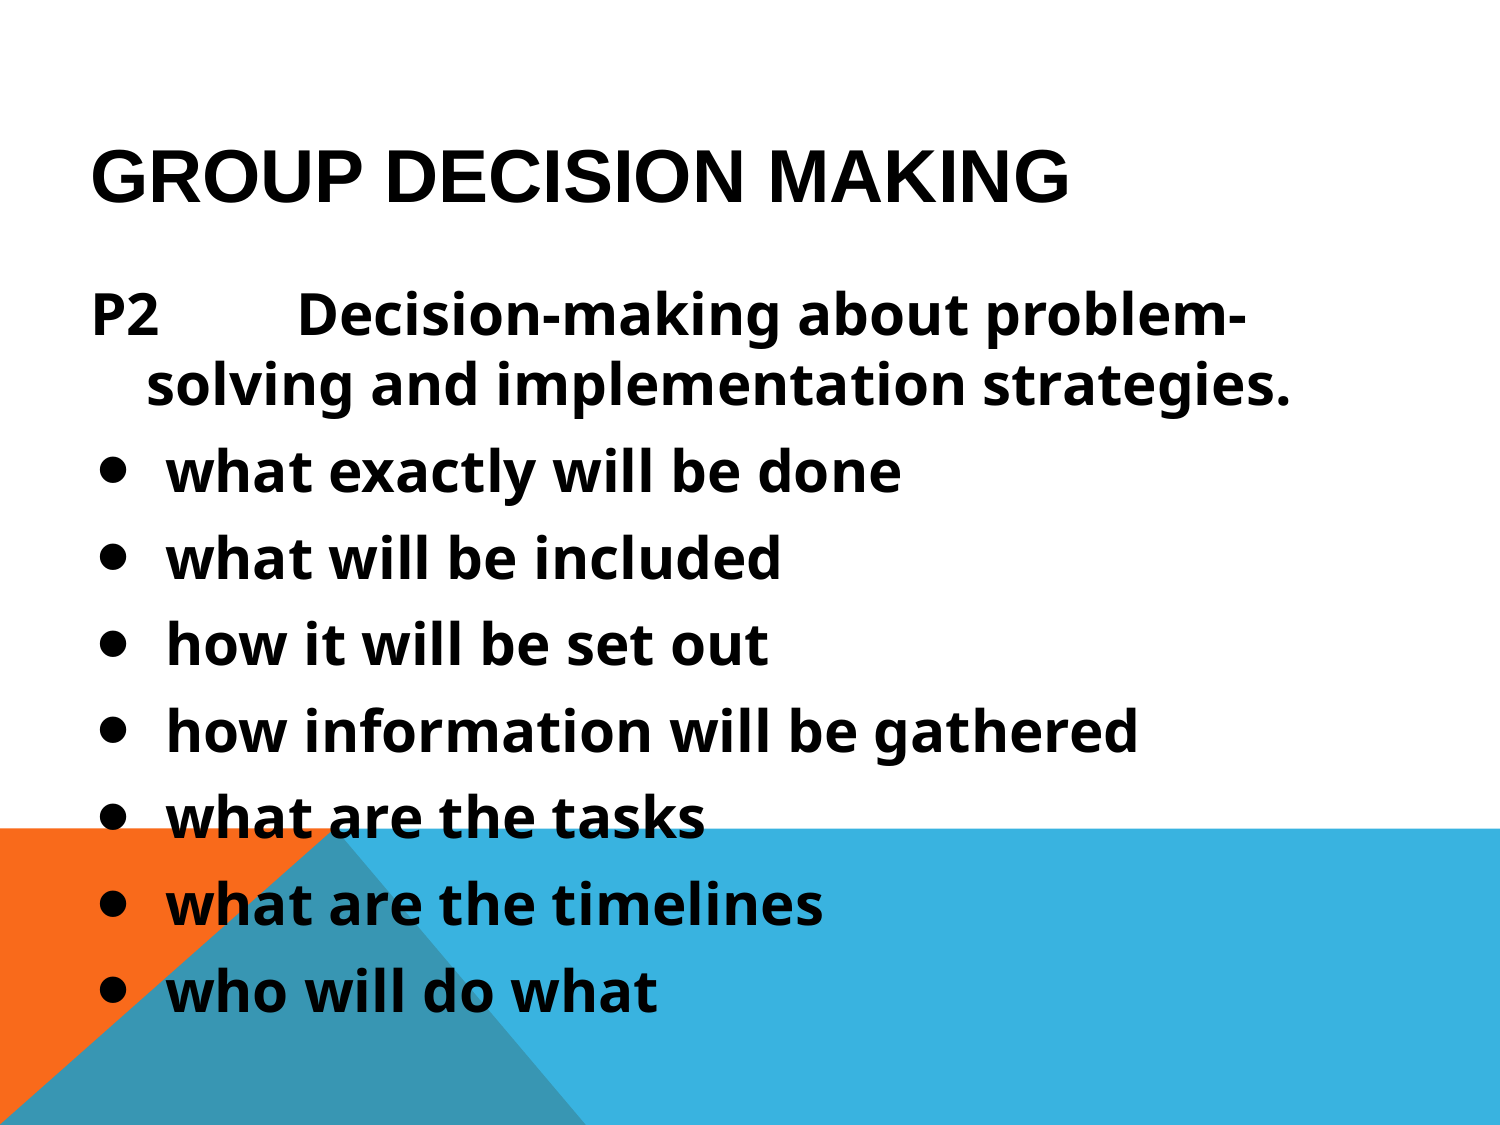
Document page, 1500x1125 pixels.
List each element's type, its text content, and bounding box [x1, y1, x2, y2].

title Group Decision Making [75, 14, 1425, 233]
list P2 Decision-making about problem-solving and implementation strategies. what exactly will be done what will be included how it will be set out how information will be gathered what are the tasks what are the timelines who will do what [75, 262, 1425, 1039]
